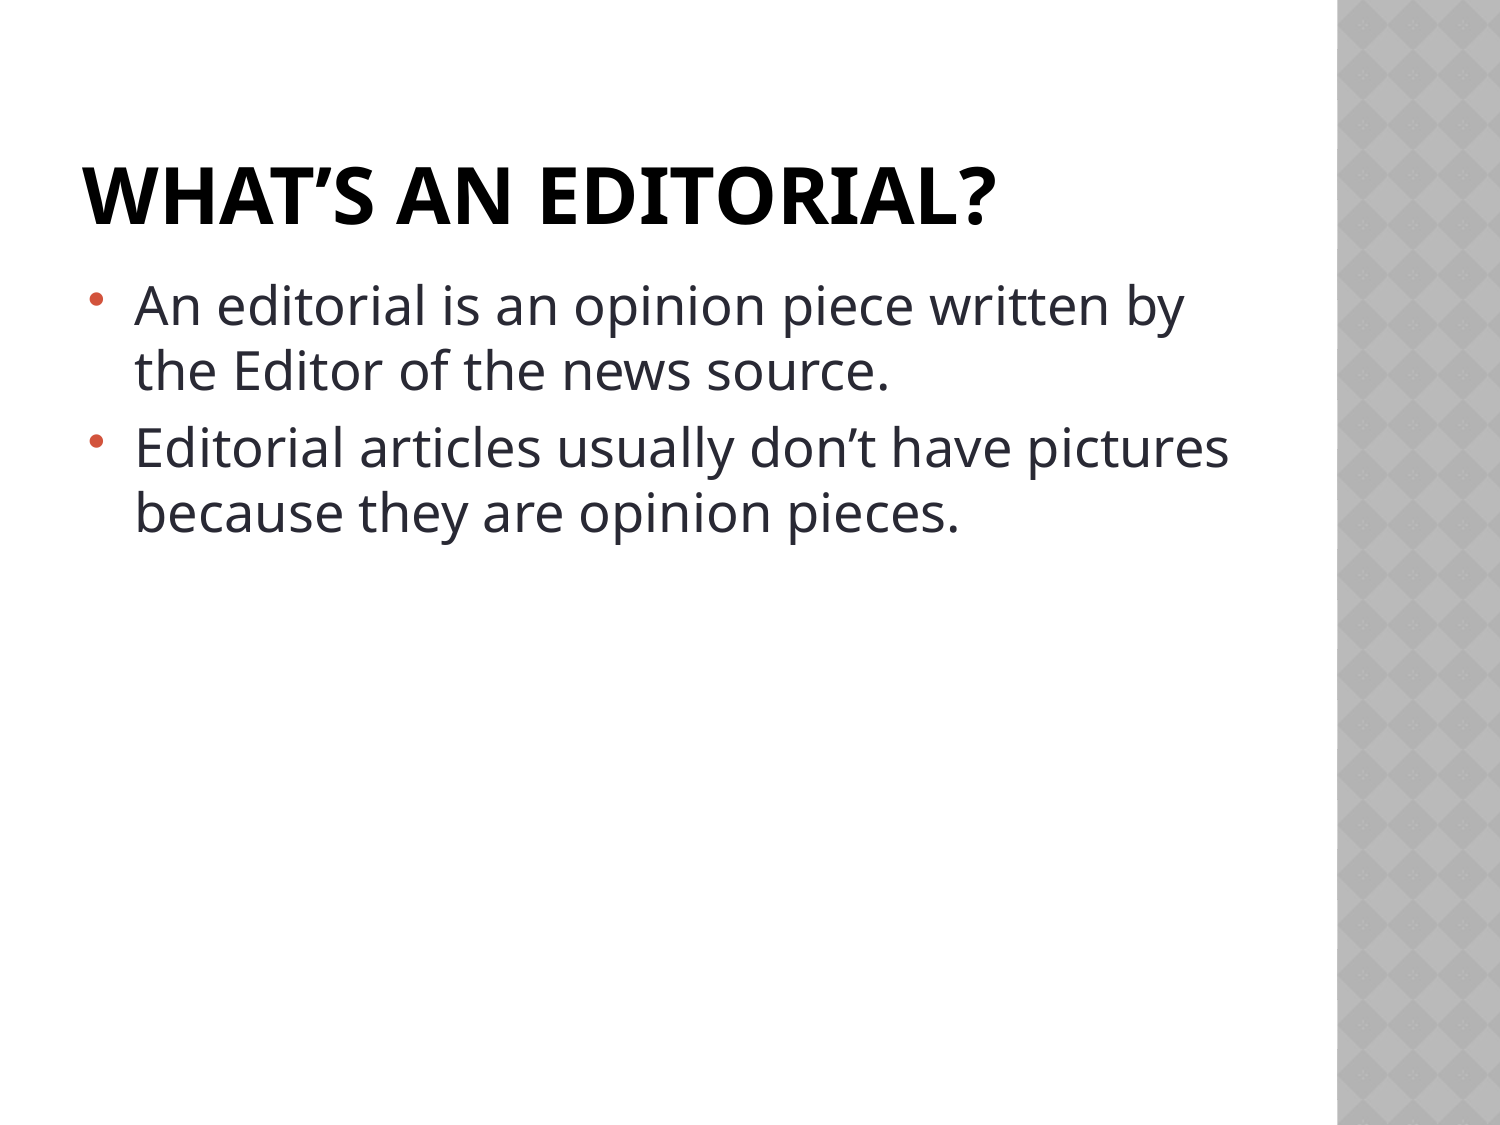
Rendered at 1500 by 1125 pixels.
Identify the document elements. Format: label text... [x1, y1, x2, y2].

title What’s an editorial? [75, 52, 1263, 240]
list An editorial is an opinion piece written by the Editor of the news source. Editorial articles usually don’t have pictures because they are opinion pieces. [75, 264, 1263, 1059]
